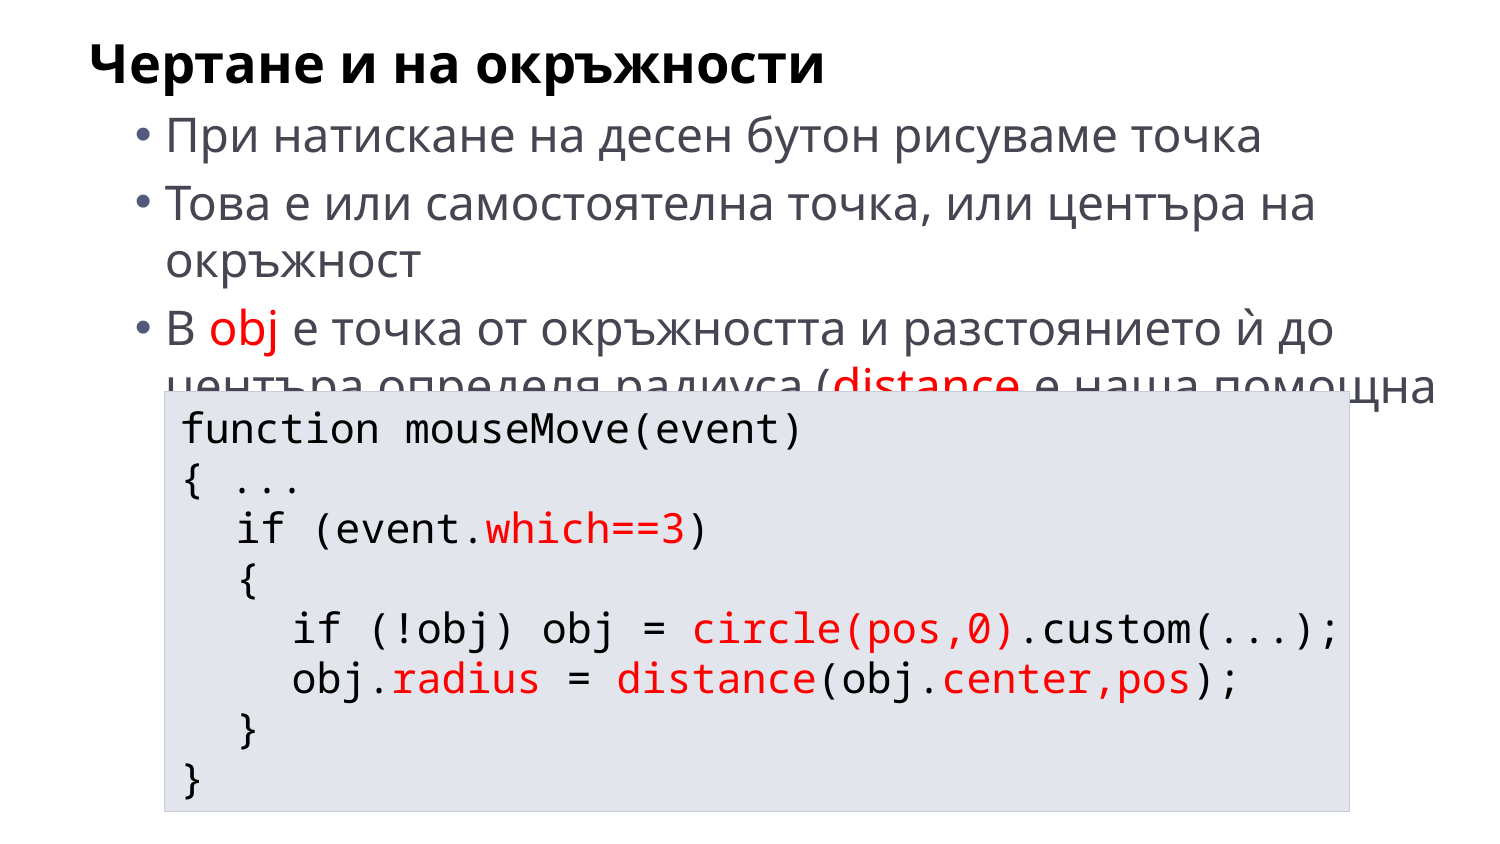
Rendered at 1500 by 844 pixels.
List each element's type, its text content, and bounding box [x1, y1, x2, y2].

list Чертане и на окръжности При натискане на десен бутон рисуваме точка Това е или самостоятелна точка, или центъра на окръжност В obj е точка от окръжността и разстоянието ѝ до центъра определя радиуса (distance е наша помощна функция) [75, 21, 1475, 835]
text_box function mouseMove(event) { ... if (event.which==3) { if (!obj) obj = circle(pos,0).custom(...); obj.radius = distance(obj.center,pos); } } [164, 391, 1350, 812]
